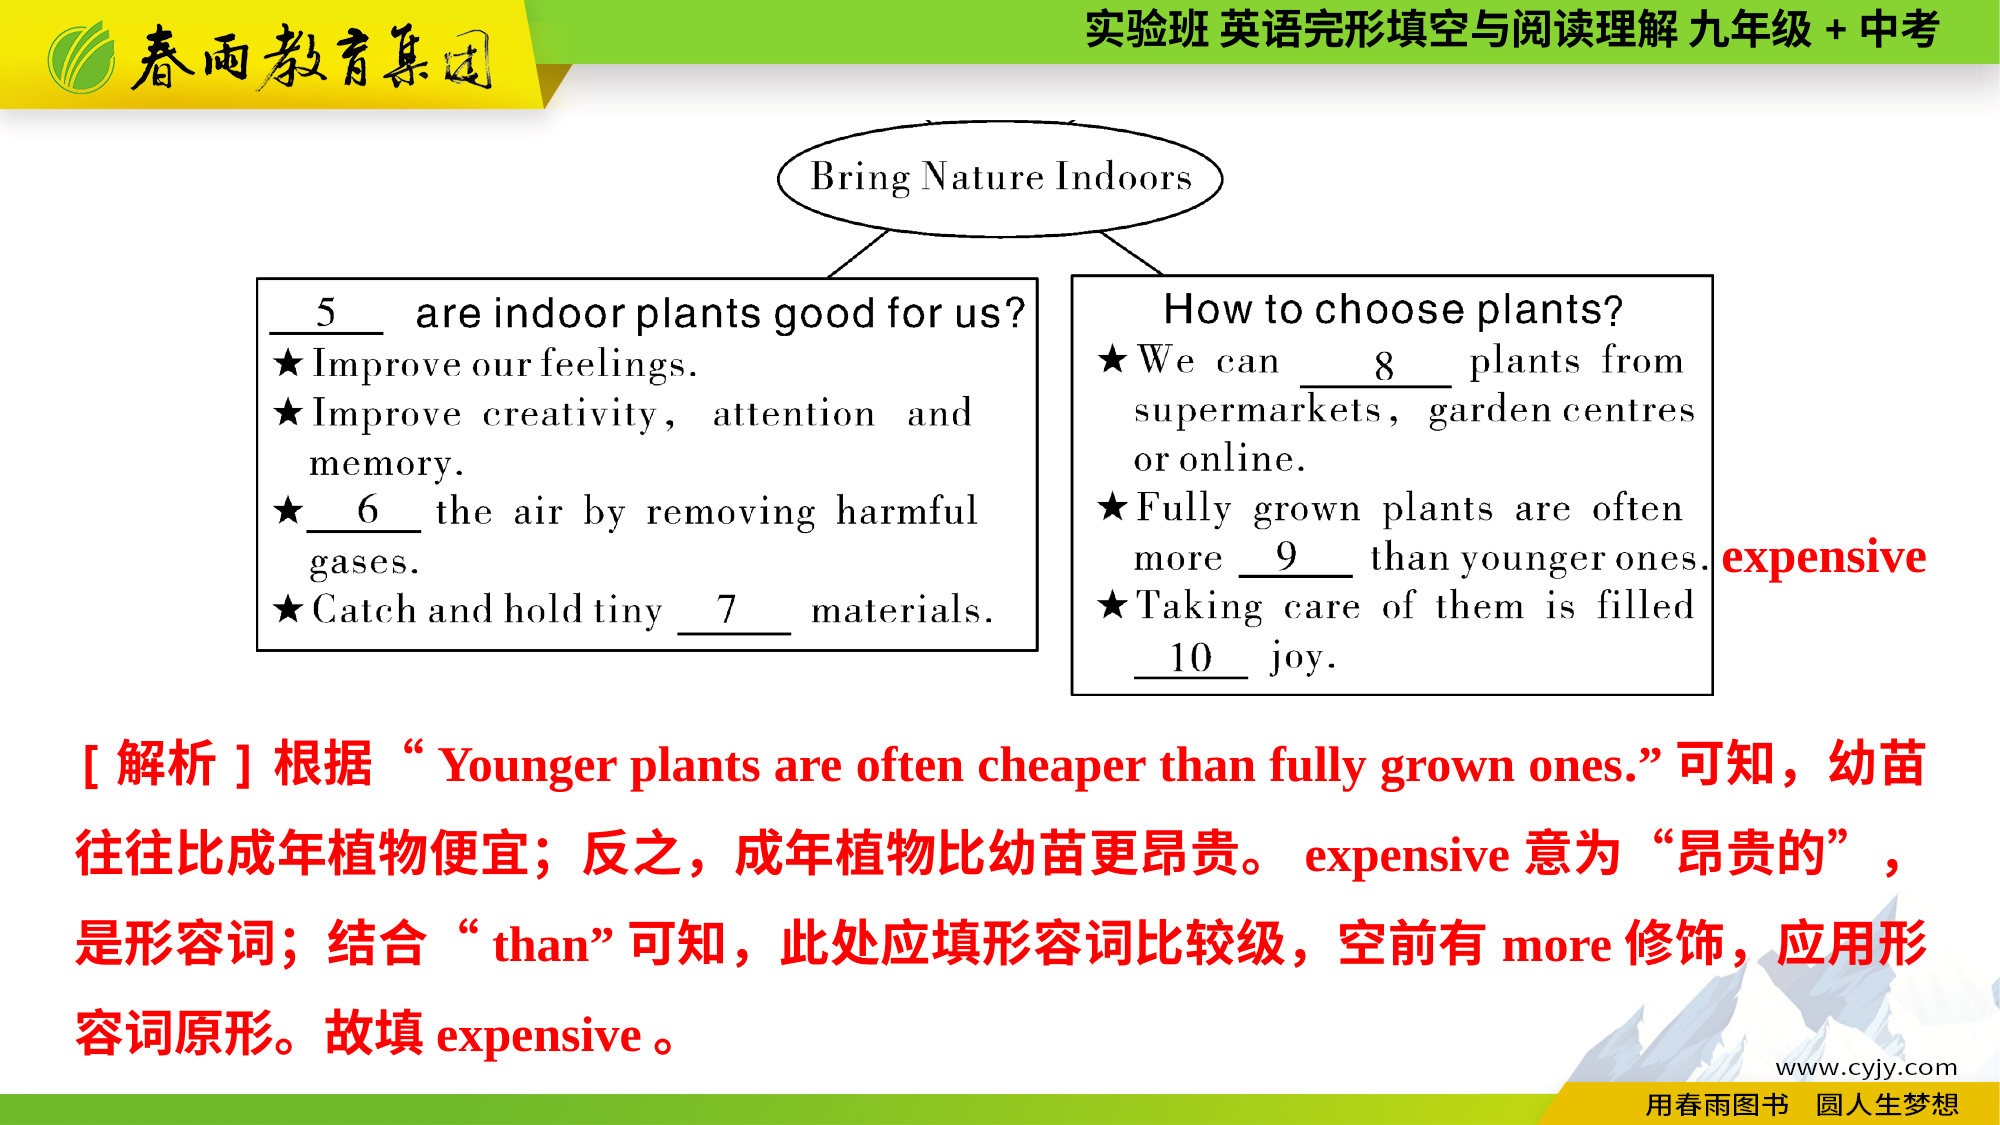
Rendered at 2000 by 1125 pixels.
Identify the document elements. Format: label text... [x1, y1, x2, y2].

picture [0, 0, 2000, 1125]
text_box expensive [1741, 515, 1943, 590]
list [解析]根据“Younger plants are often cheaper than fully grown ones.”可知，幼苗往往比成年植物便宜；反之，成年植物比幼苗更昂贵。expensive意为“昂贵的”，是形容词；结合“than”可知，此处应填形容词比较级，空前有more修饰，应用形容词原形。故填expensive。 [59, 694, 1944, 1062]
